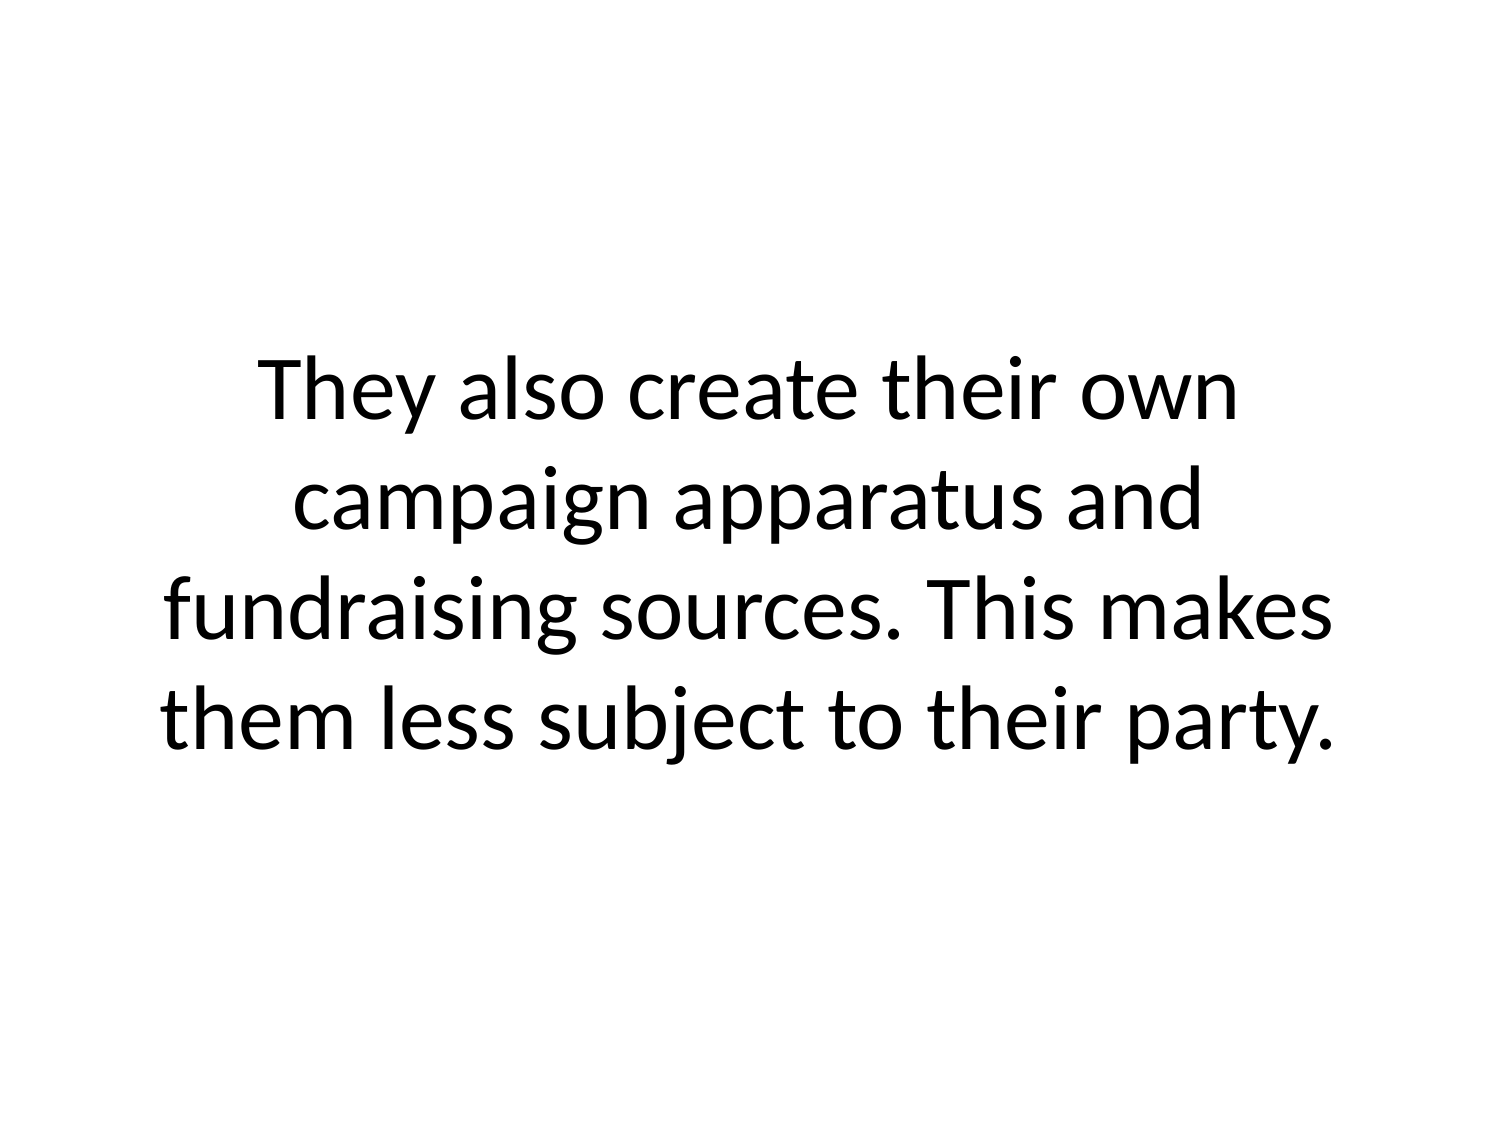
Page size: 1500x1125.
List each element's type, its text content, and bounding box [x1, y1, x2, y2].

title They also create their own campaign apparatus and fundraising sources. This makes them less subject to their party. [74, 44, 1426, 1051]
